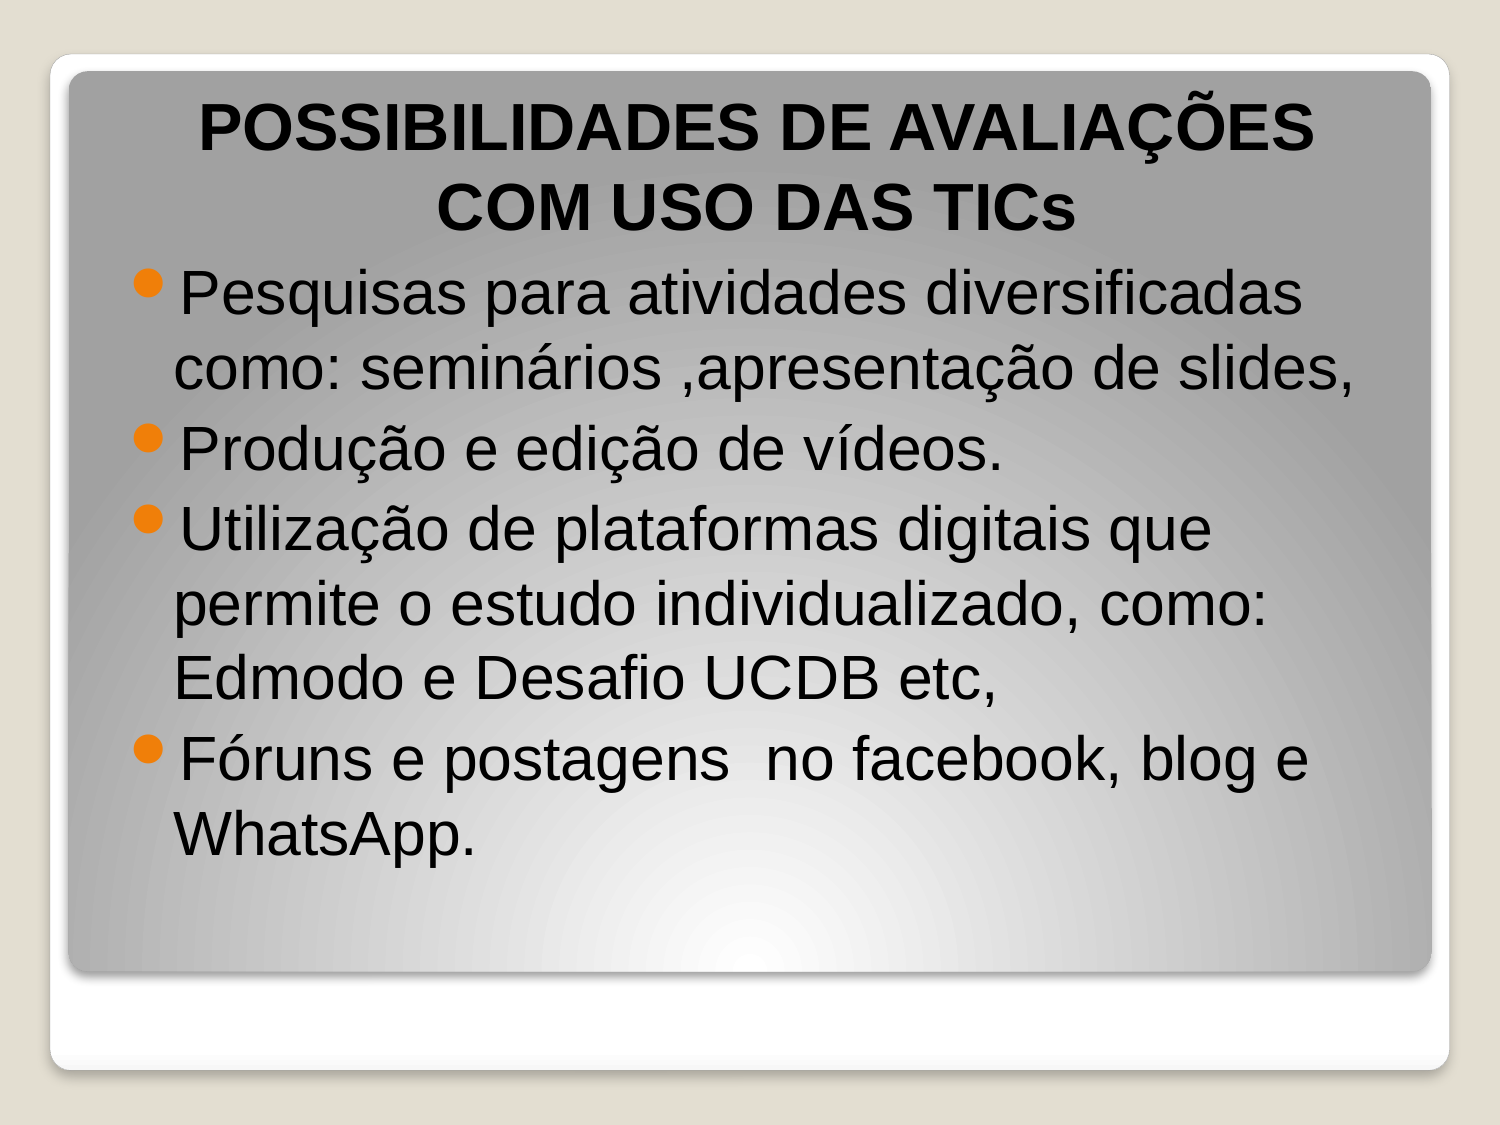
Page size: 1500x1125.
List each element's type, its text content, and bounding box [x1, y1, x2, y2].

list [763, 95, 1409, 225]
list Pesquisas para atividades diversificadas como: seminários ,apresentação de slides, Produção e edição de vídeos. Utilização de plataformas digitais que permite o estudo individualizado, como: Edmodo e Desafio UCDB etc, Fóruns e postagens no facebook, blog e WhatsApp. [99, 237, 1407, 810]
list POSSIBILIDADES DE AVALIAÇÕES COM USO DAS TICs [99, 95, 763, 225]
